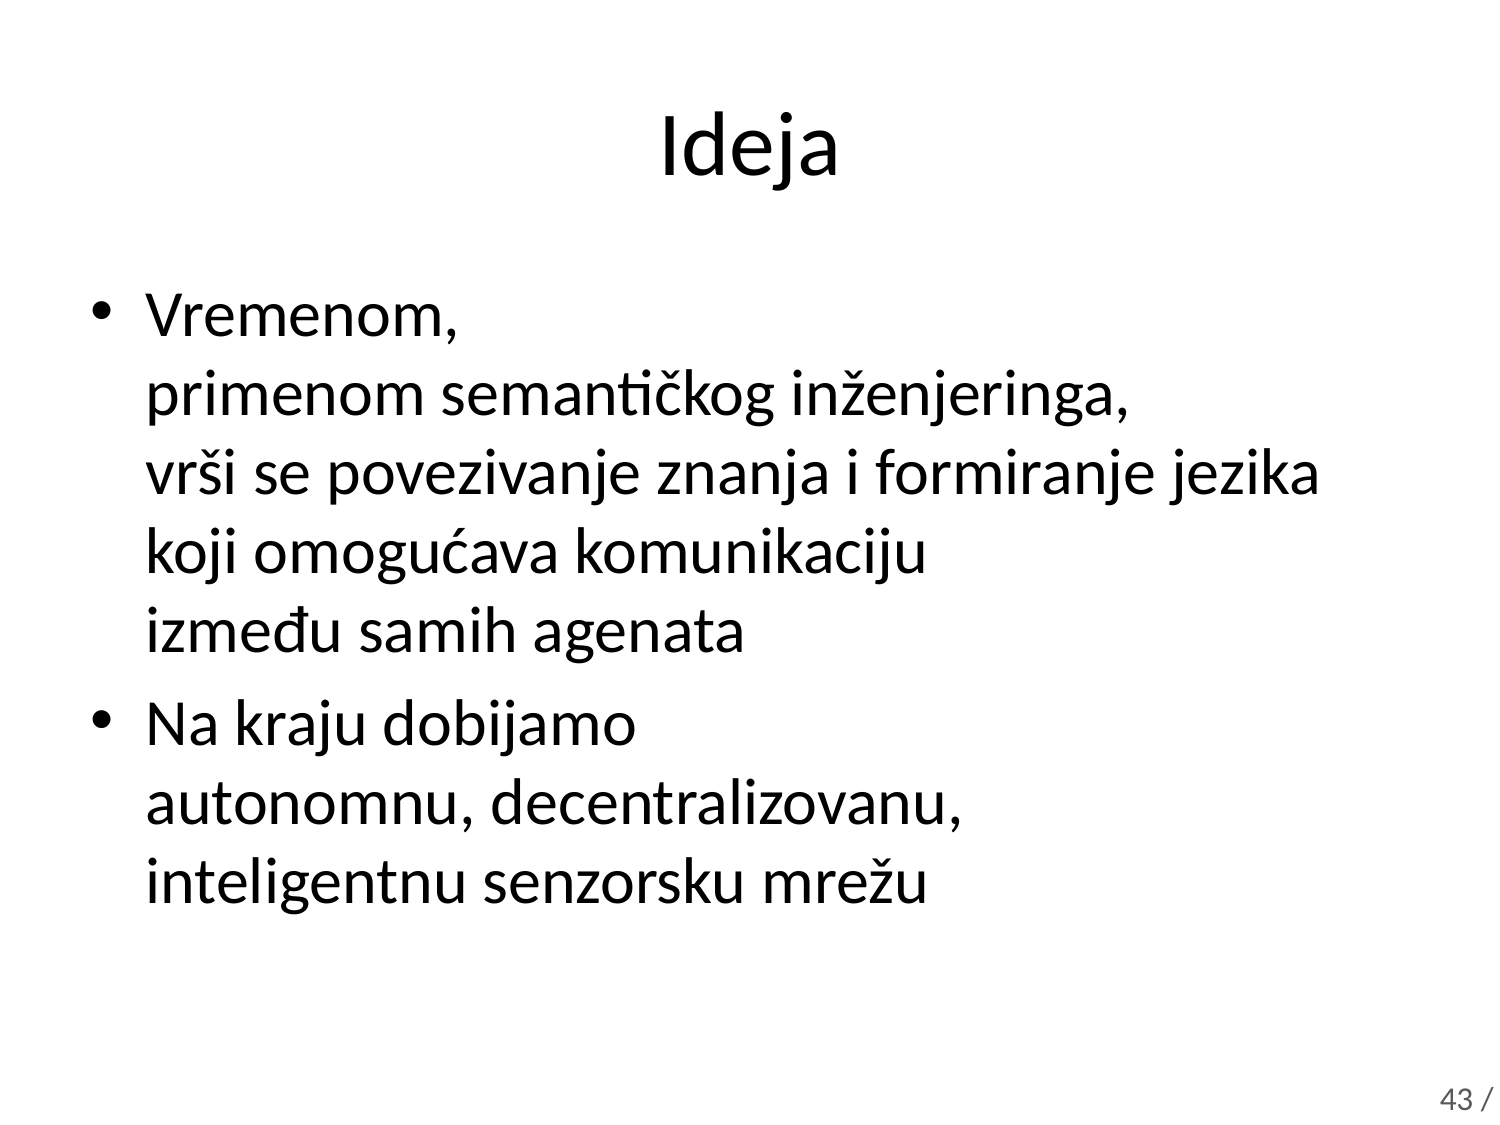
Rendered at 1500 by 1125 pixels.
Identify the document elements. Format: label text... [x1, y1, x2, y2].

list Vremenom, primenom semantičkog inženjeringa, vrši se povezivanje znanja i formiranje jezika koji omogućava komunikaciju između samih agenata Na kraju dobijamo autonomnu, decentralizovanu, inteligentnu senzorsku mrežu [75, 262, 1425, 1005]
title Ideja [75, 45, 1425, 233]
